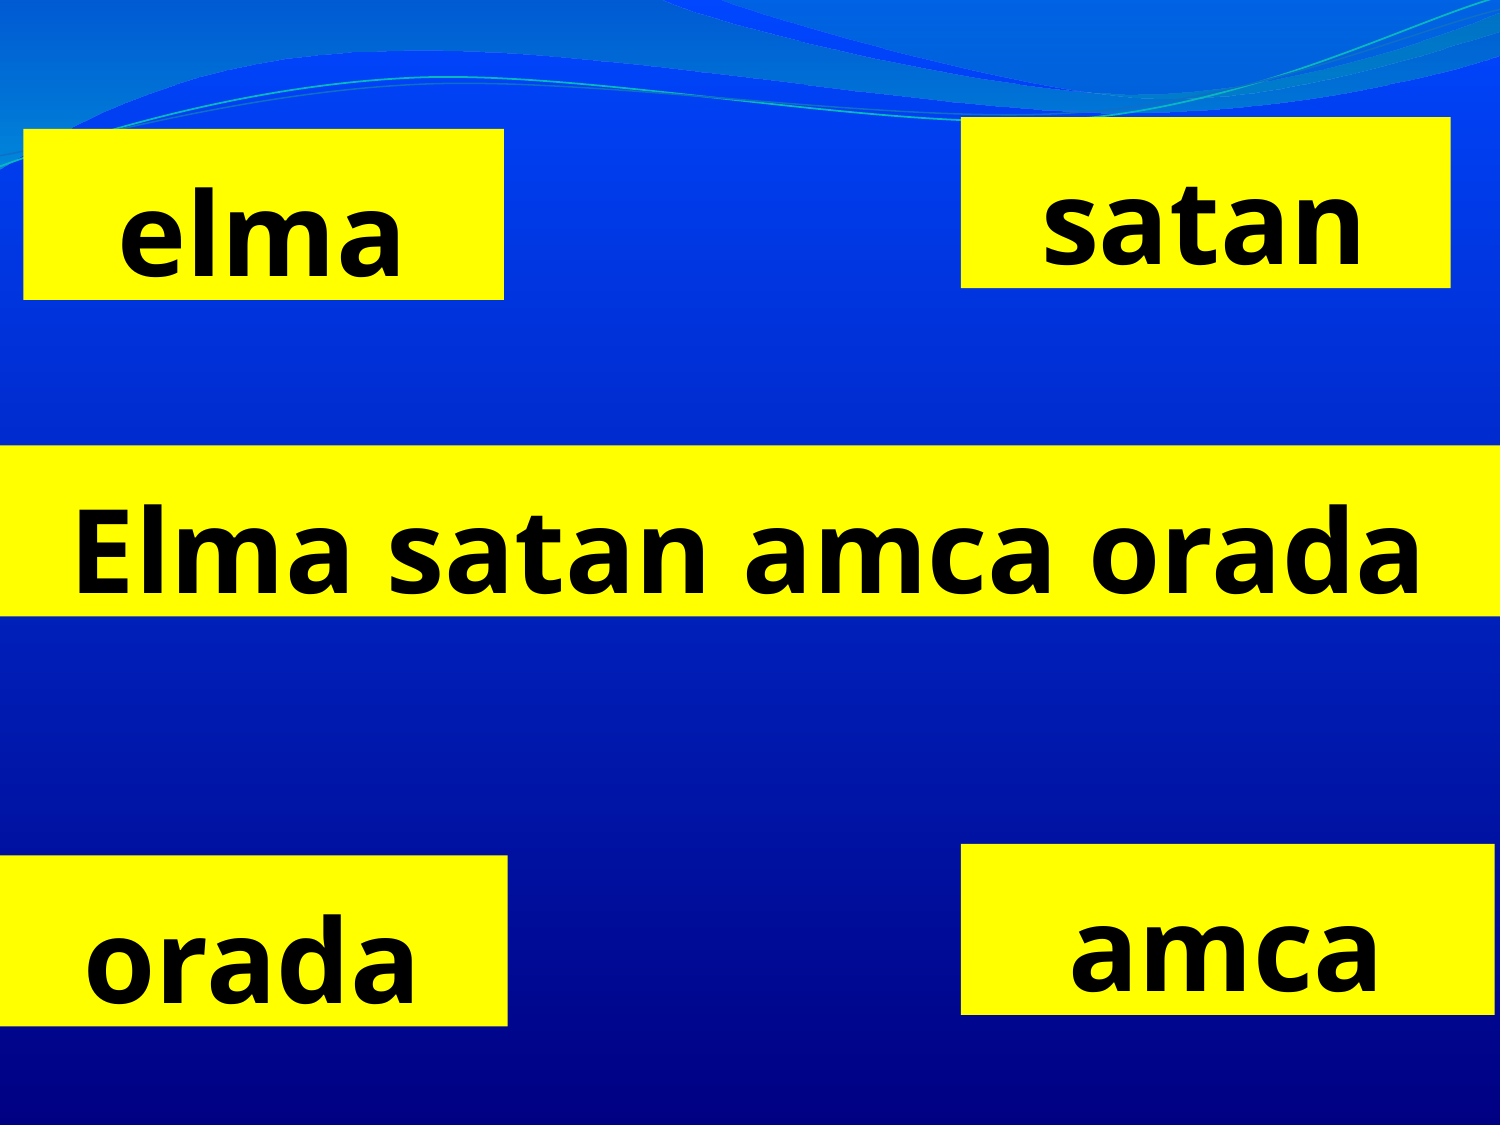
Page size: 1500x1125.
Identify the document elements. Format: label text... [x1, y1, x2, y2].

text_box satan [960, 117, 1451, 289]
text_box Elma satan amca orada [0, 445, 1500, 617]
text_box amca [960, 843, 1495, 1015]
title elma [23, 128, 505, 301]
text_box orada [0, 855, 508, 1027]
